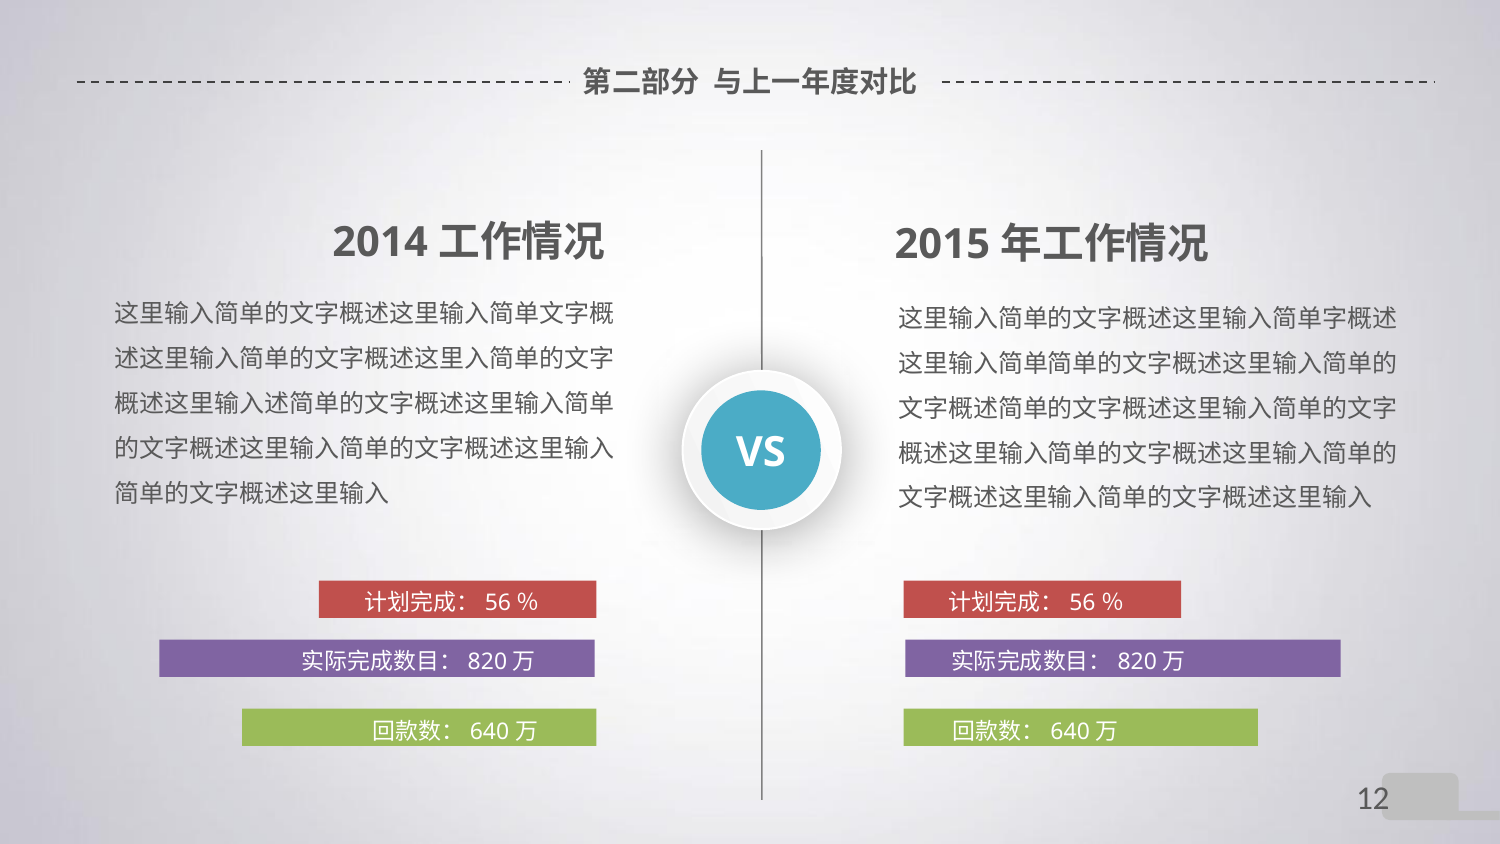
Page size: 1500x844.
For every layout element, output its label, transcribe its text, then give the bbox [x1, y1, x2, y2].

text_box 2015年工作情况 [879, 209, 1282, 274]
text_box 实际完成数目：820万 [936, 639, 1201, 682]
text_box [555, 580, 597, 618]
text_box [1139, 580, 1182, 618]
text_box 计划完成：56％ [934, 580, 1139, 623]
text_box 回款数：640万 [938, 709, 1134, 752]
text_box 实际完成数目：820万 [286, 639, 551, 682]
text_box [1201, 639, 1341, 677]
text_box 2014工作情况 [218, 207, 620, 273]
title 第二部分 与上一年度对比 [18, 52, 1483, 110]
text_box [905, 639, 936, 677]
text_box 这里输入简单的文字概述这里输入简单文字概 述这里输入简单的文字概述这里入简单的文字 概述这里输入述简单的文字概述这里输入简单 的文字概述这里输入简单的文字概述这里输入 简单的文字概述这里输入 [100, 275, 632, 515]
text_box [551, 639, 595, 677]
text_box [242, 708, 597, 746]
text_box [159, 639, 286, 677]
text_box [903, 708, 1258, 746]
text_box 这里输入简单的文字概述这里输入简单字概述这里输入简单简单的文字概述这里输入简单的文字概述简单的文字概述这里输入简单的文字概述这里输入简单的文字概述这里输入简单的文字概述这里输入简单的文字概述这里输入 [883, 280, 1424, 520]
picture [0, 0, 1500, 844]
text_box 计划完成：56％ [349, 580, 555, 623]
text_box [318, 580, 349, 618]
text_box 回款数：640万 [357, 709, 553, 752]
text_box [682, 370, 842, 530]
text_box [903, 580, 934, 618]
